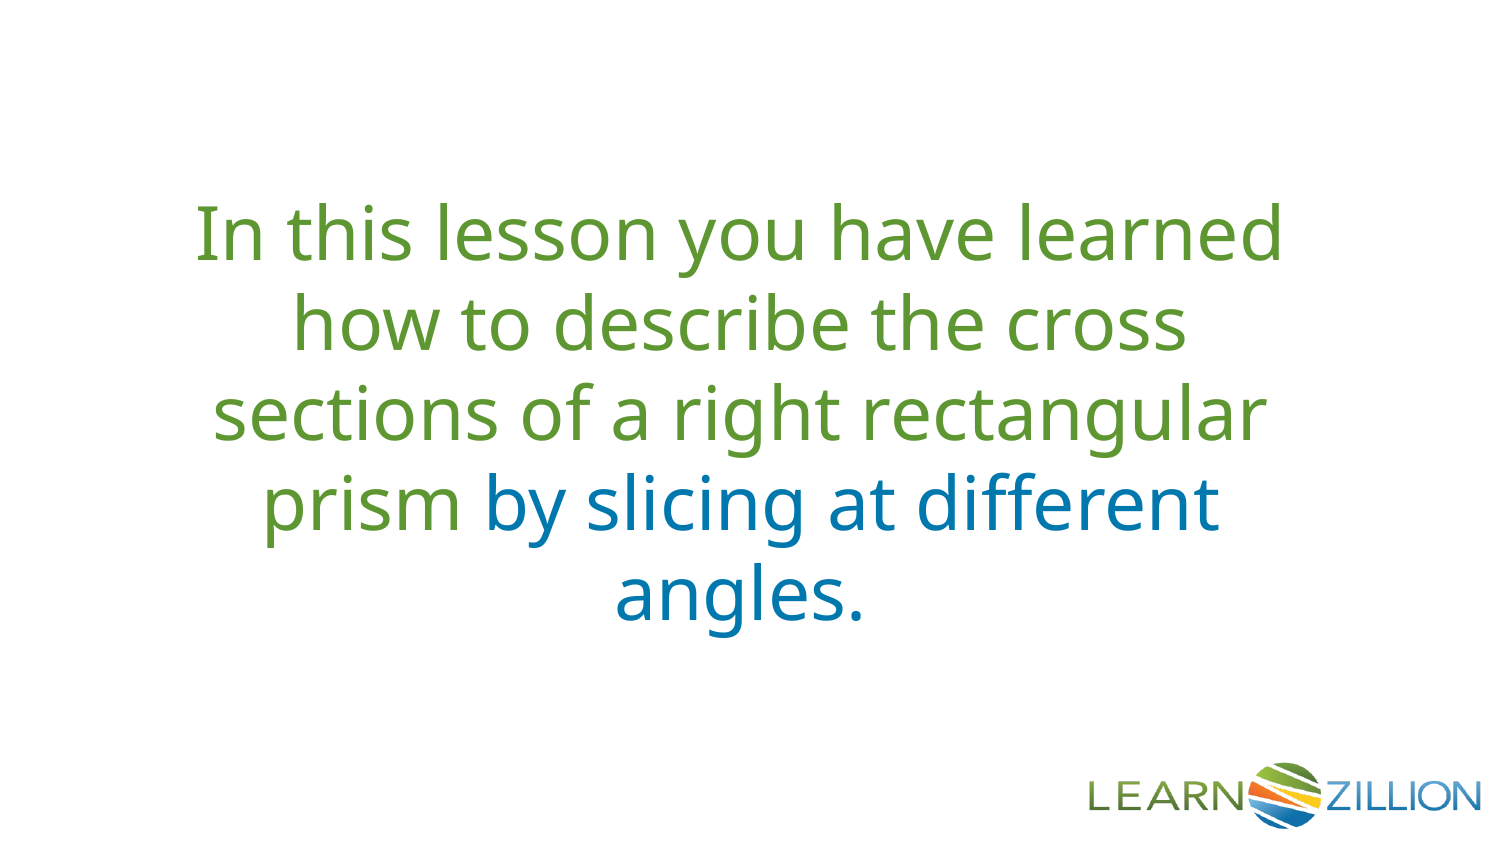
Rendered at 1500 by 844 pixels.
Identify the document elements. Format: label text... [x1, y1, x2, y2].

picture [1087, 759, 1482, 831]
text_box In this lesson you have learned how to describe the cross sections of a right rectangular prism by slicing at different angles. [131, 178, 1350, 643]
